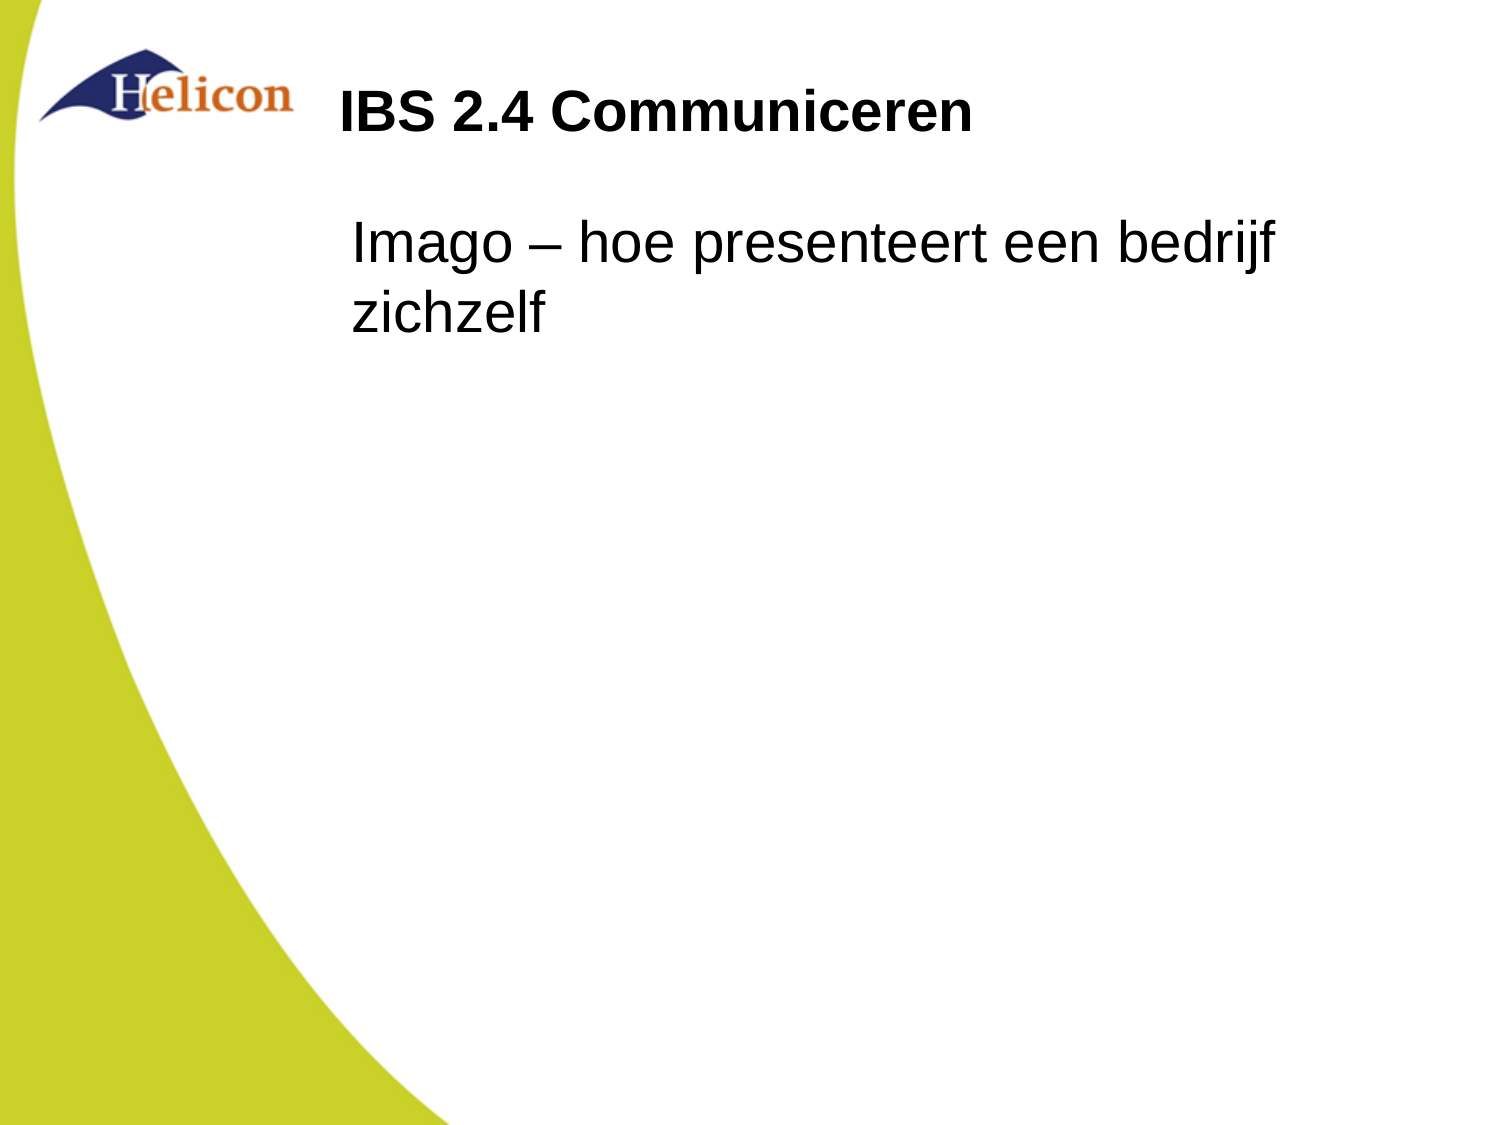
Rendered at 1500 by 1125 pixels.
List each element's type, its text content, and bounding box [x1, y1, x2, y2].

list Imago – hoe presenteert een bedrijf zichzelf [336, 196, 1425, 1005]
picture [0, 0, 1500, 1125]
title IBS 2.4 Communiceren [324, 54, 1415, 161]
